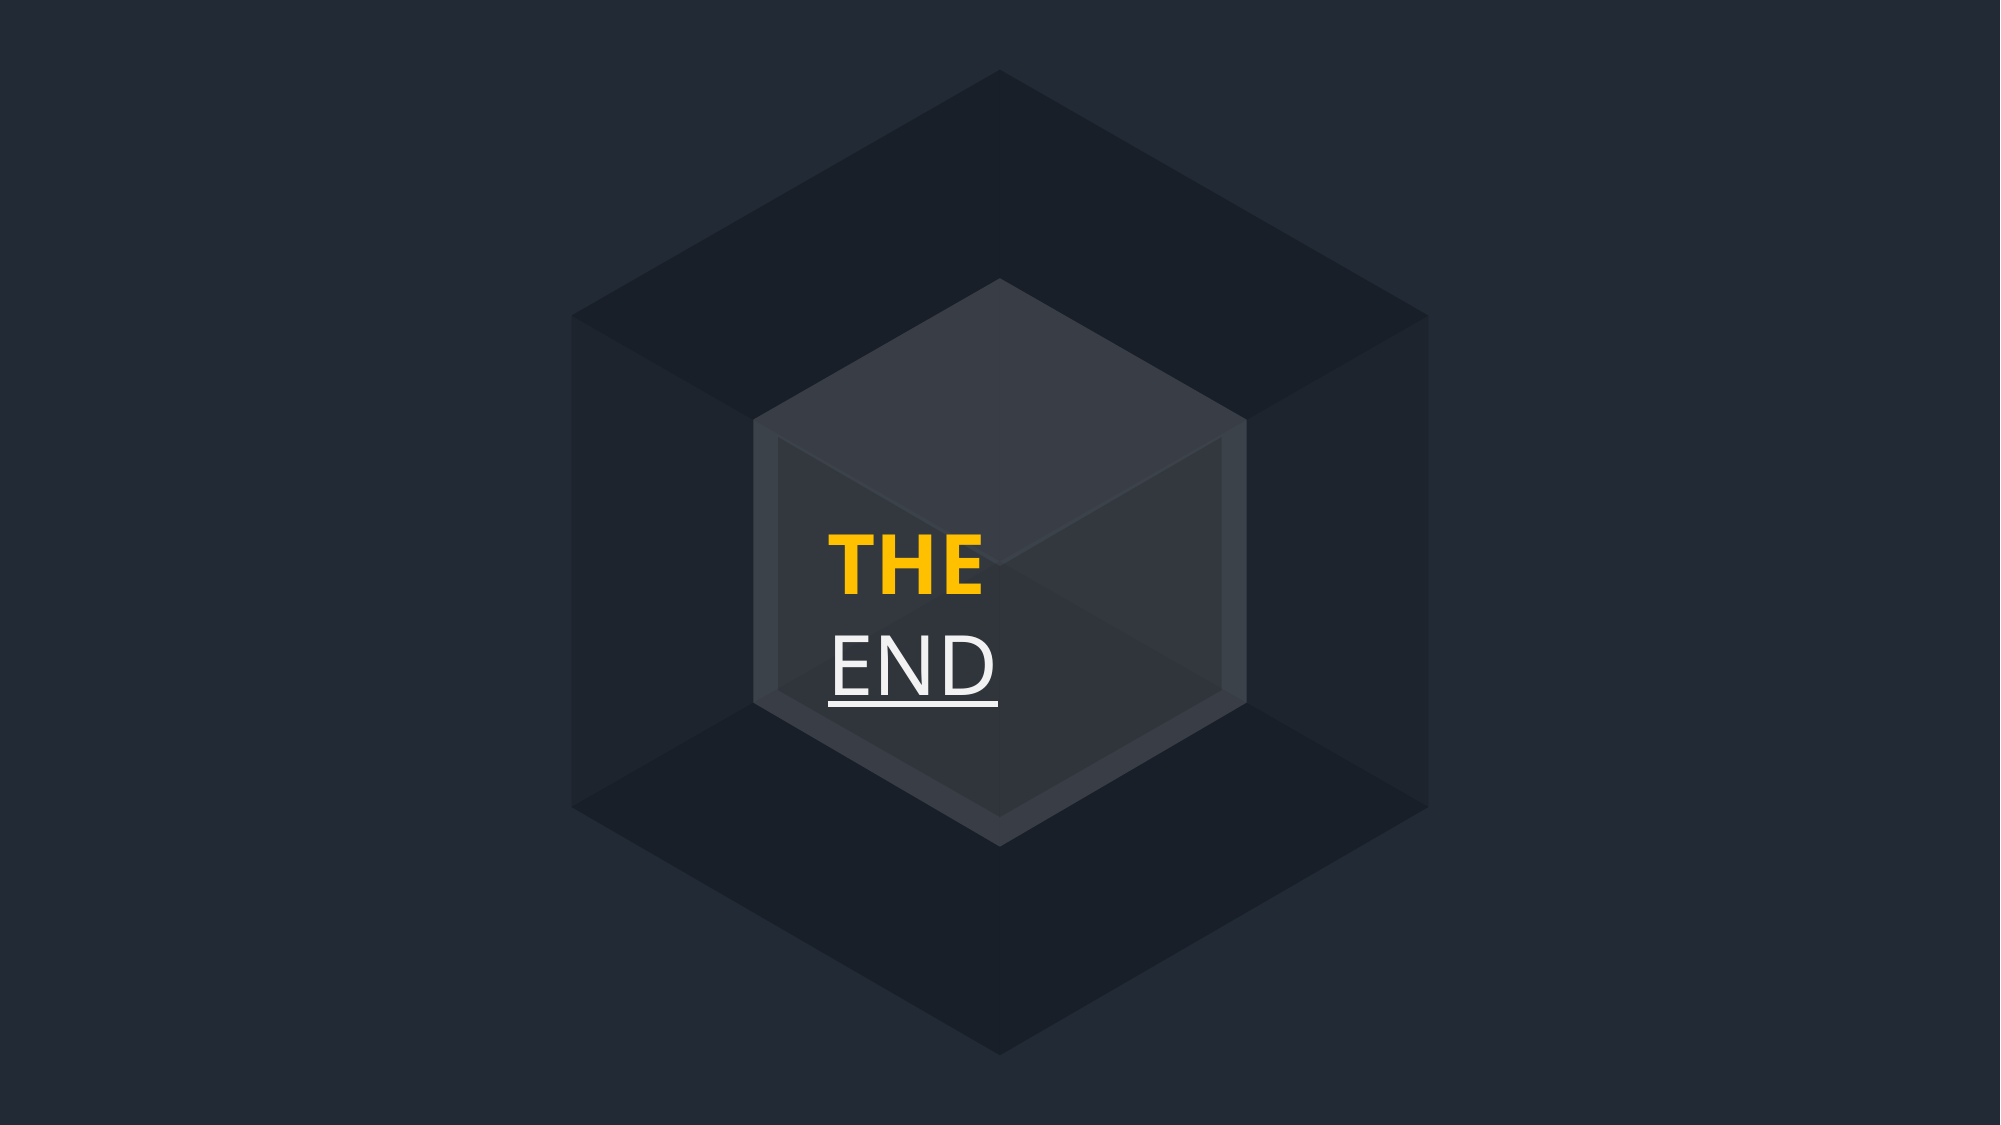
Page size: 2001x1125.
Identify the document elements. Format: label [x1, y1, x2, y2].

text_box [0, 0, 2000, 1125]
text_box [571, 69, 1429, 1056]
